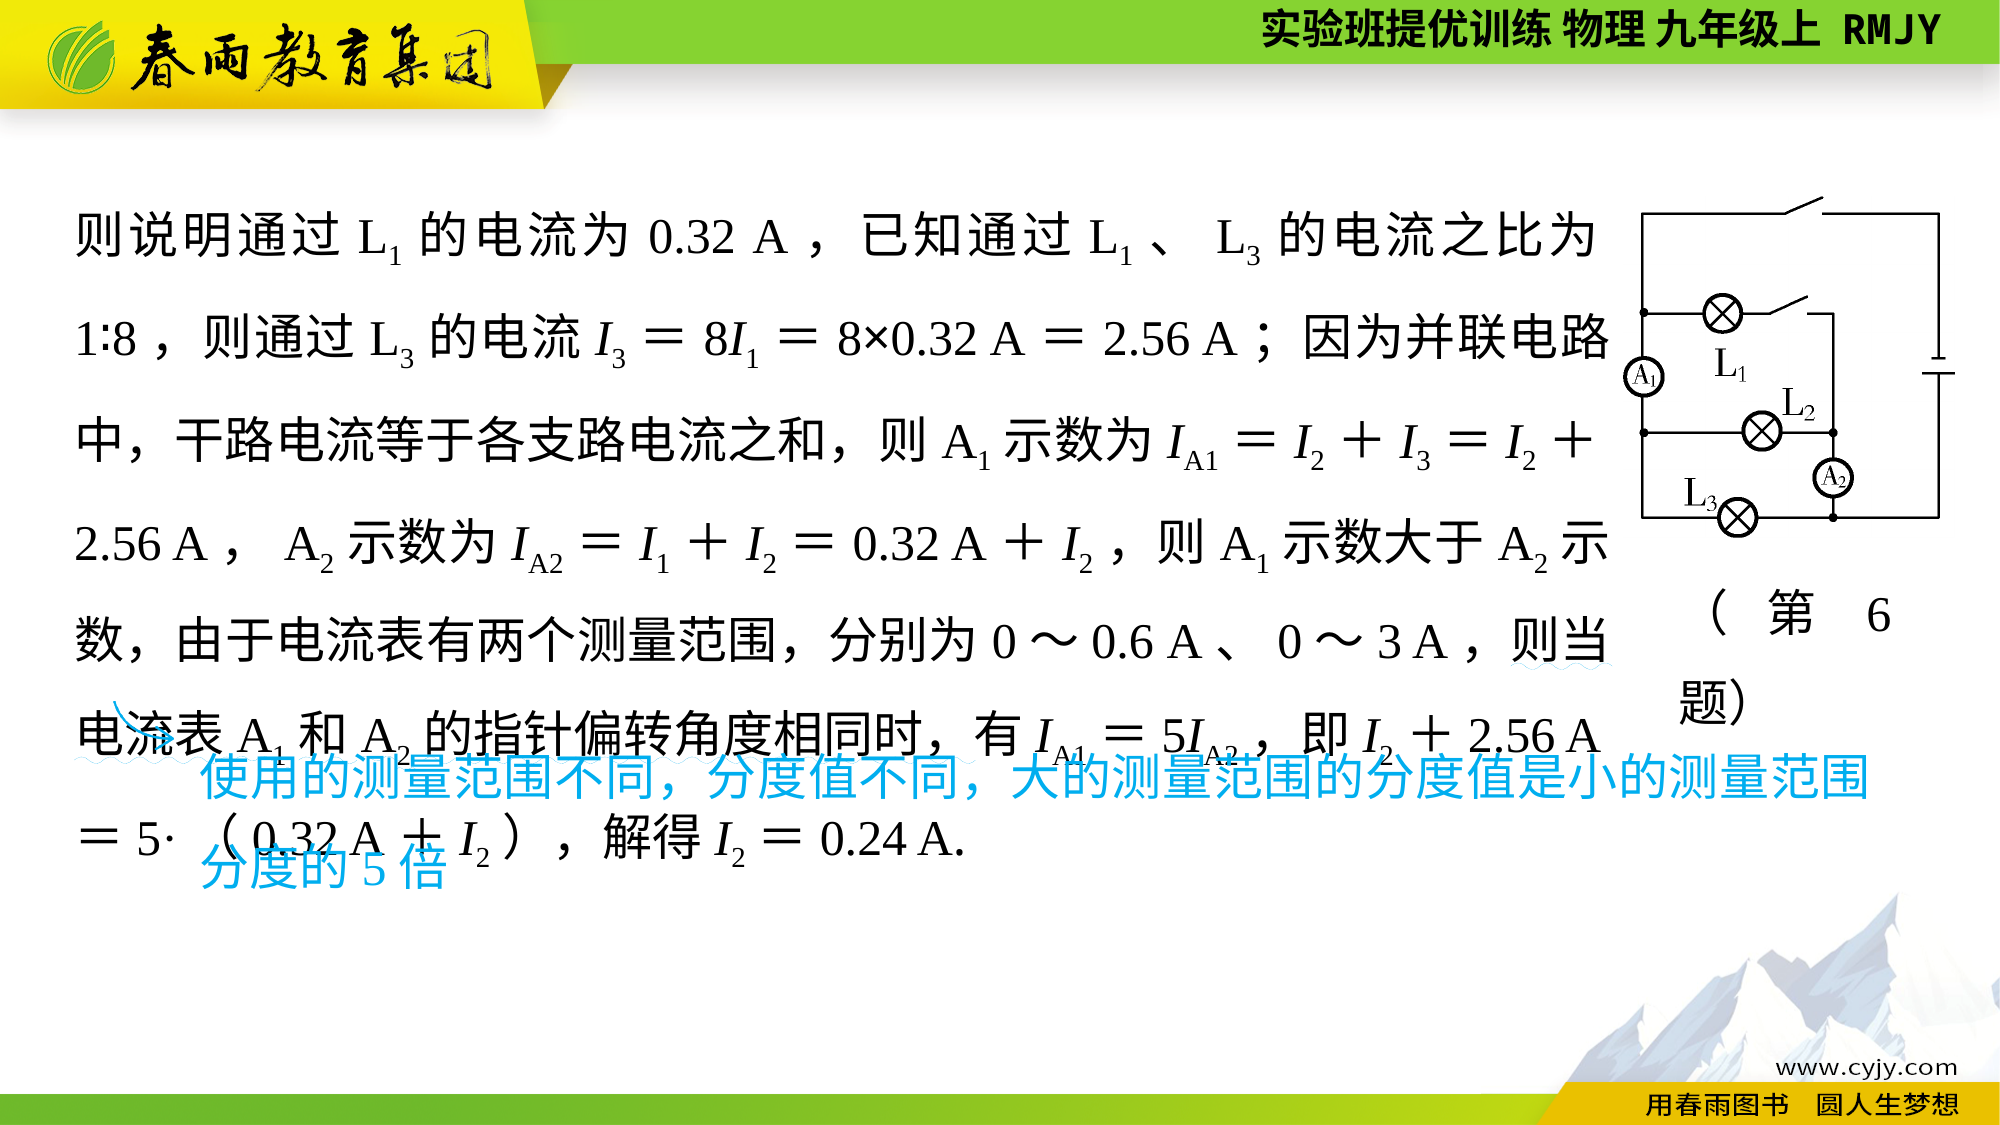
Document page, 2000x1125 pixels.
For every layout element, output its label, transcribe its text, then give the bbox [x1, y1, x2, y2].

list 则说明通过L1的电流为0.32 A，已知通过L1、L3的电流之比为1∶8，则通过L3的电流I3＝8I1＝8×0.32 A＝2.56 A；因为并联电路中，干路电流等于各支路电流之和，则A1示数为IA1＝I2＋I3＝I2＋2.56 A，A2示数为IA2＝I1＋I2＝0.32 A＋I2，则A1示数大于A2示数，由于电流表有两个测量范围，分别为0～0.6 A、0～3 A，则当电流表A1和A2的指针偏转角度相同时，有IA1＝5IA2，即I2＋2.56 A＝5·（0.32 A＋I2），解得I2＝0.24 A. [59, 161, 1626, 632]
text_box 使用的测量范围不同，分度值不同，大的测量范围的分度值是小的测量范围分度的5倍 [184, 708, 1886, 903]
picture [0, 0, 2000, 1125]
text_box （第6题） [1663, 546, 1918, 650]
